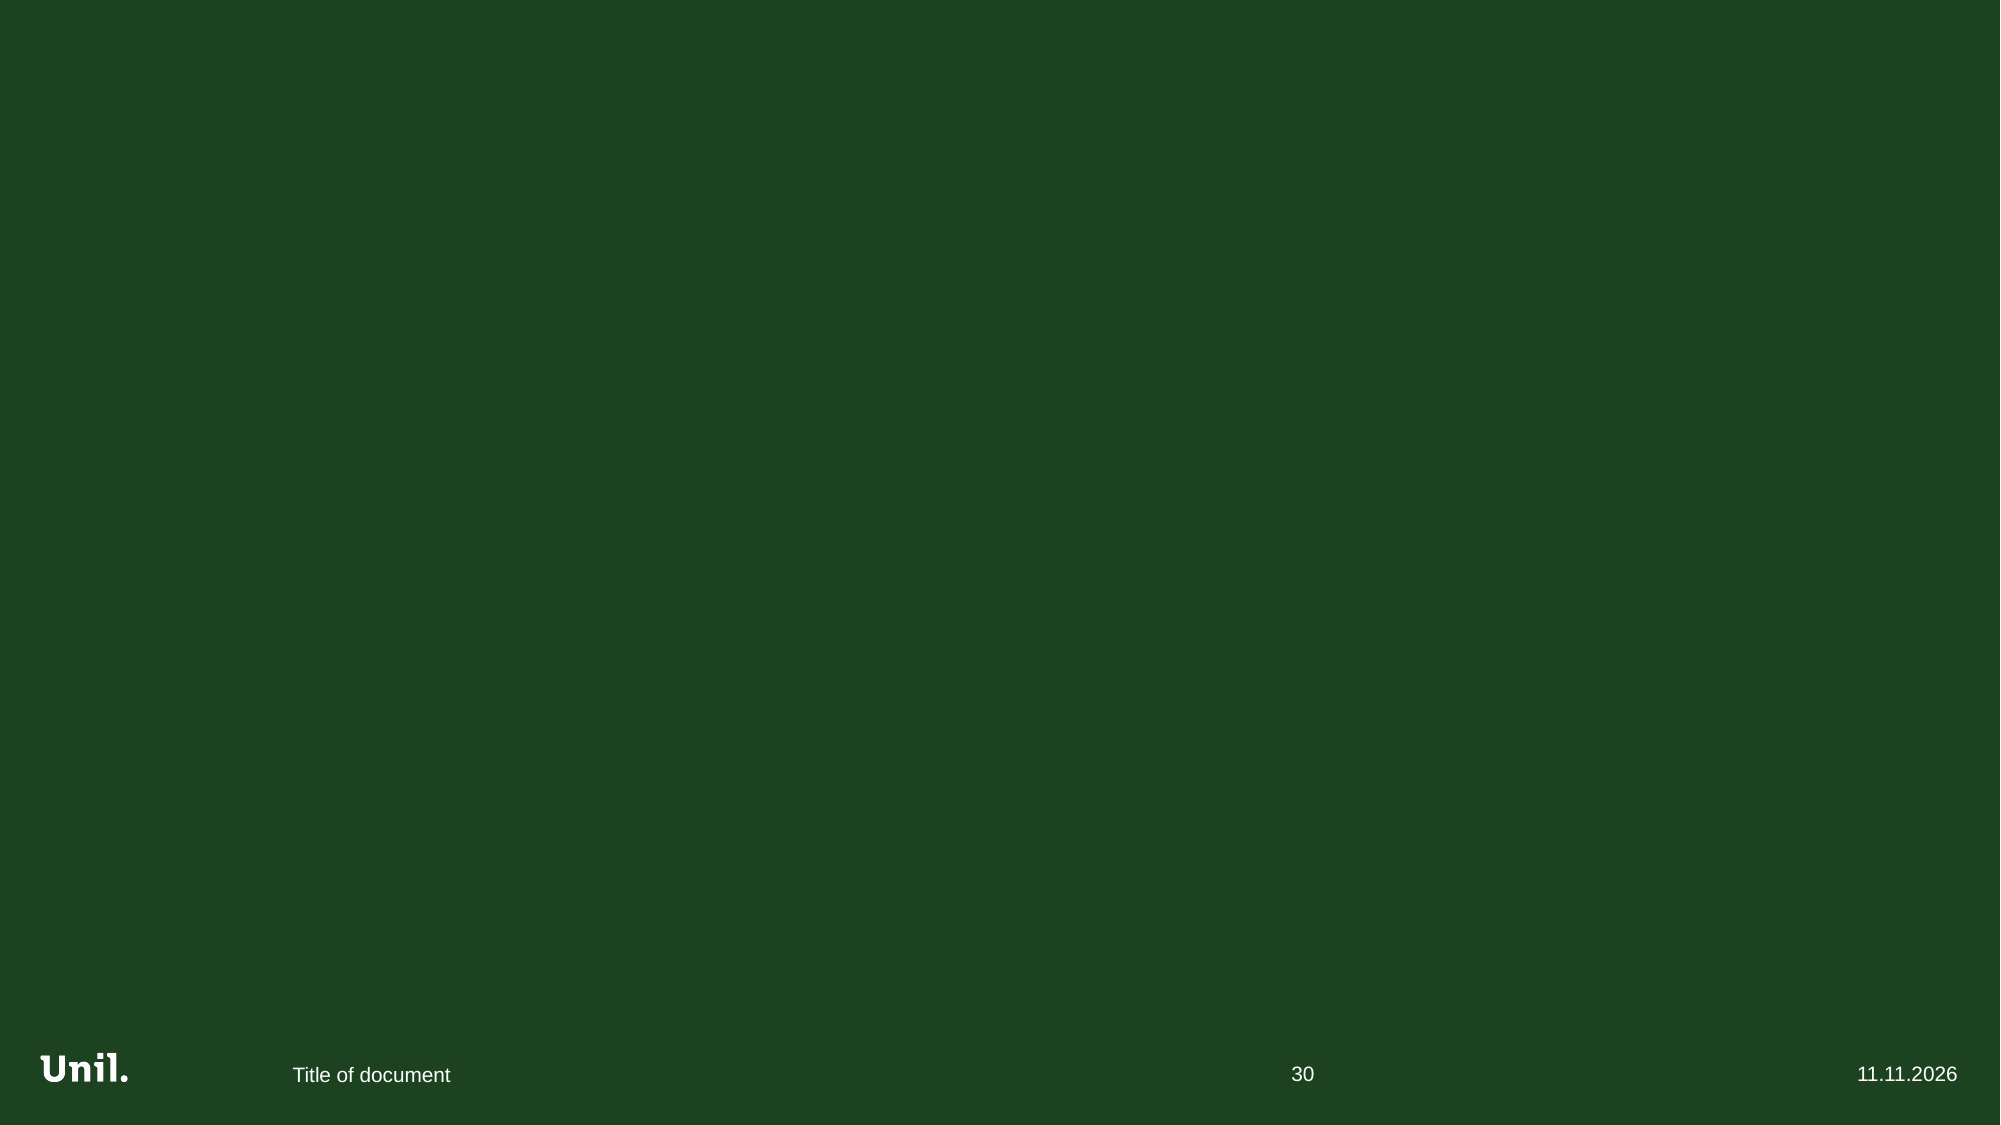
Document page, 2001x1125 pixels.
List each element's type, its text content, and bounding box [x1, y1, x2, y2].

slide_number 30 [1250, 1037, 1355, 1086]
picture [27, 1042, 141, 1095]
footer Title of document [292, 1011, 1048, 1087]
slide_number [1789, 1026, 1958, 1086]
